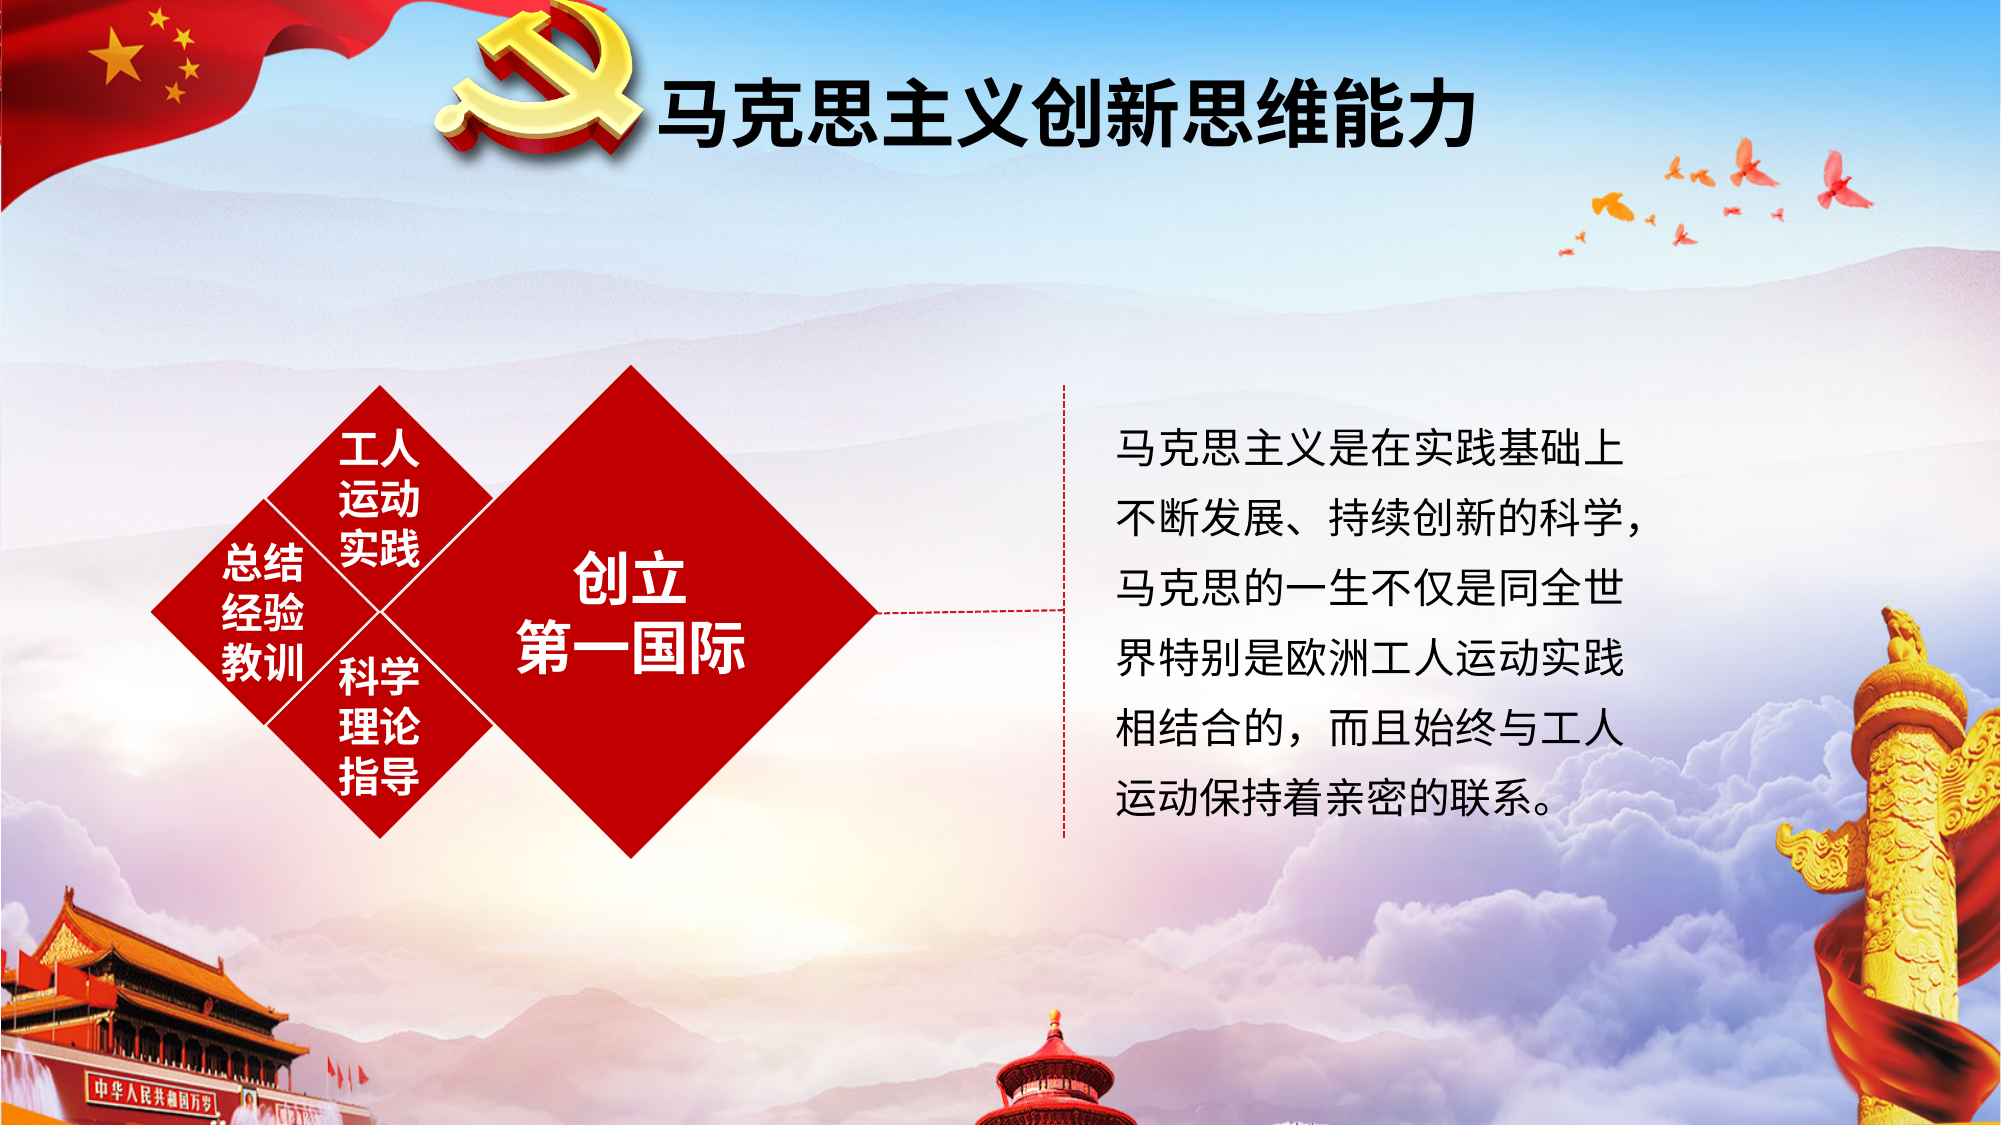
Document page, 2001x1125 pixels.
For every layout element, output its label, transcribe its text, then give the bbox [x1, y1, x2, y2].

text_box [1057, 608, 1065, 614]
text_box 科学理论指导 [265, 611, 495, 841]
text_box 创立 第一国际 [382, 363, 880, 861]
text_box 工人运动实践 [265, 383, 495, 612]
picture [0, 0, 2001, 1125]
text_box 总结经验教训 [149, 497, 379, 727]
text_box 马克思主义创新思维能力 [662, 58, 1496, 164]
text_box 马克思主义是在实践基础上不断发展、持续创新的科学，马克思的一生不仅是同全世界特别是欧洲工人运动实践相结合的，而且始终与工人运动保持着亲密的联系。 [1101, 385, 1640, 839]
